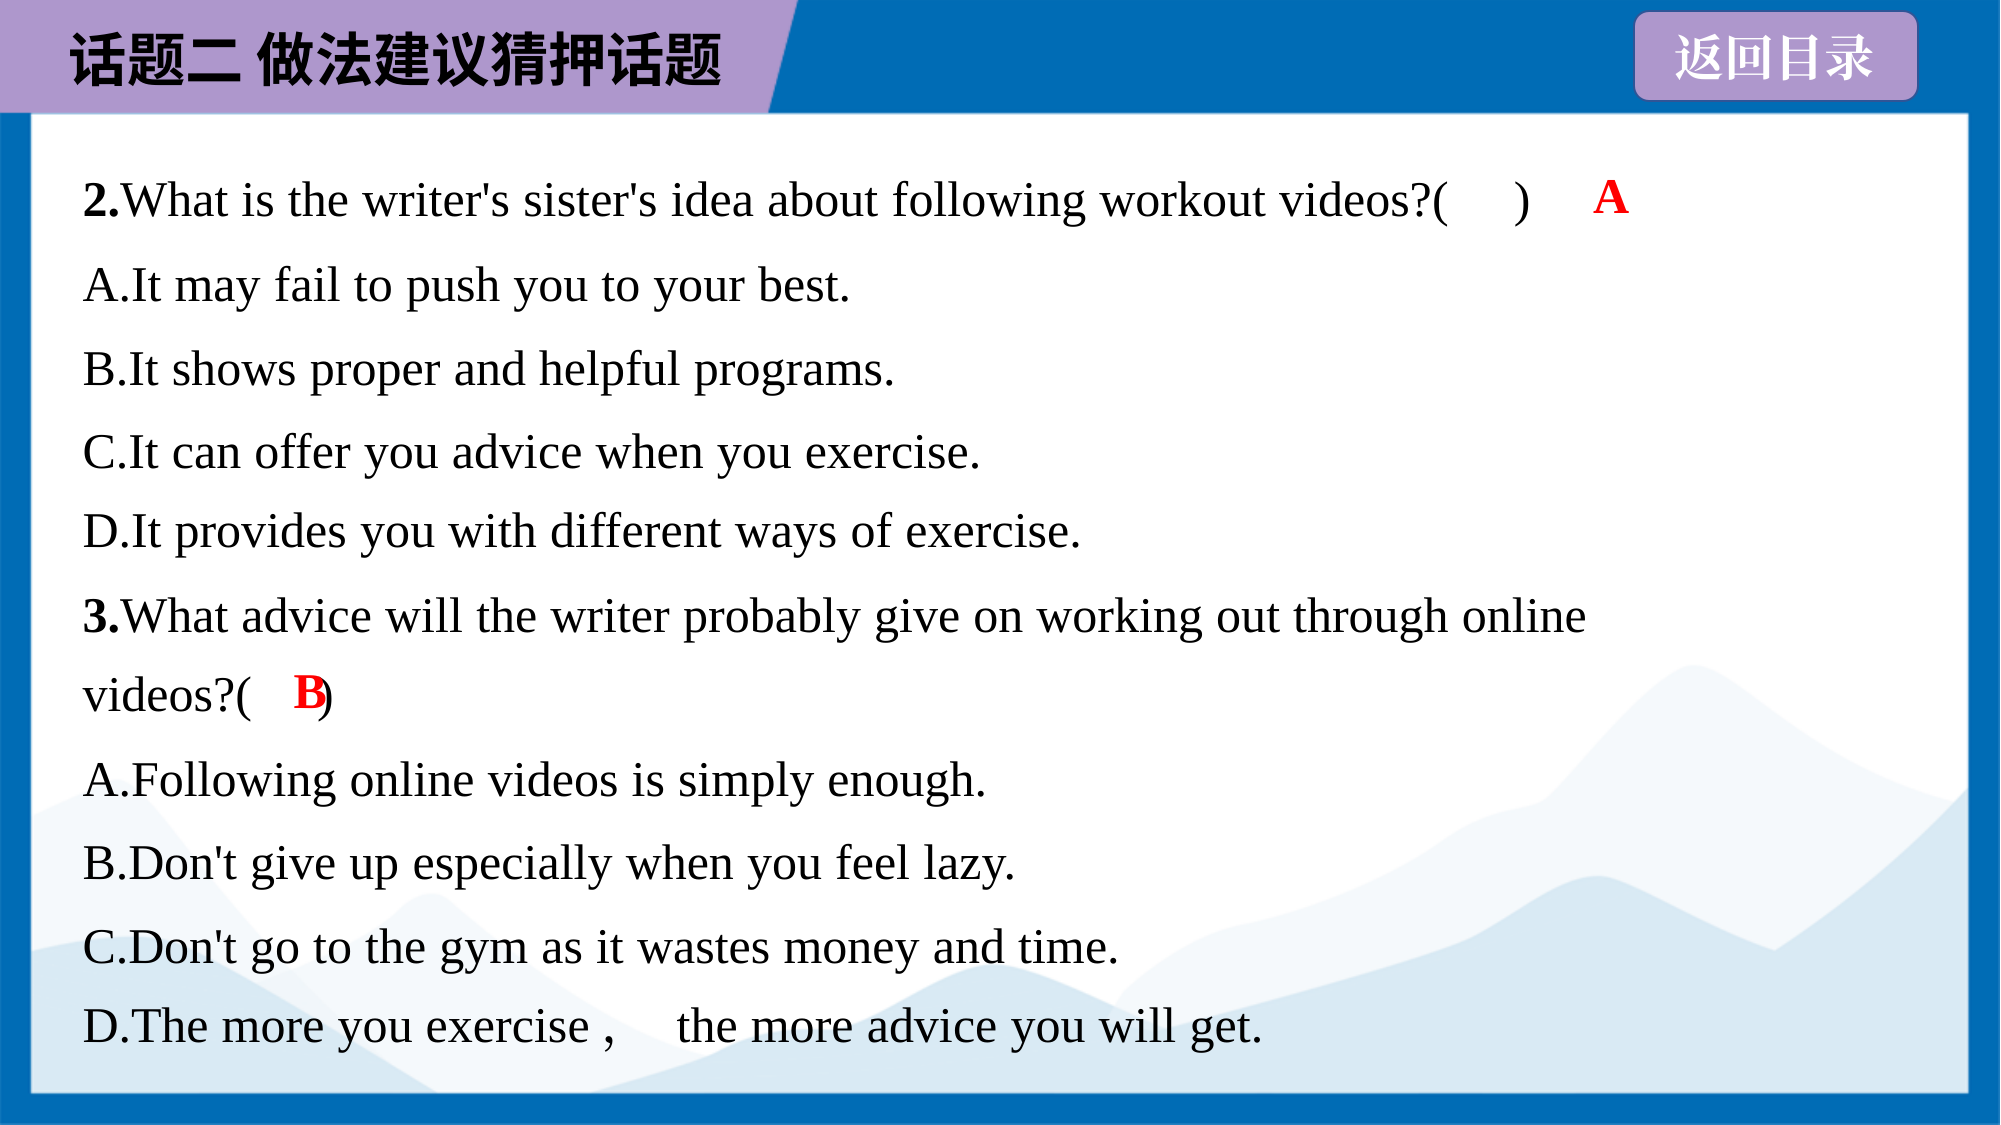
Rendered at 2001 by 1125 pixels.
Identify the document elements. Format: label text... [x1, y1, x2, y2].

text_box A [1575, 144, 1648, 217]
text_box 3.What advice will the writer probably give on working out through online videos?( ) [82, 558, 1917, 714]
text_box A.Following online videos is simply enough. B.Don't give up especially when you feel lazy. C.Don't go to the gym as it wastes money and time. D.The more you exercise， the more advice you will get. [82, 723, 1917, 1045]
text_box A.It may fail to push you to your best. B.It shows proper and helpful programs. C.It can offer you advice when you exercise. D.It provides you with different ways of exercise. [82, 228, 1917, 551]
picture [0, 0, 2000, 1125]
text_box B [275, 639, 345, 712]
text_box 2.What is the writer's sister's idea about following workout videos?( ) [82, 146, 1917, 219]
